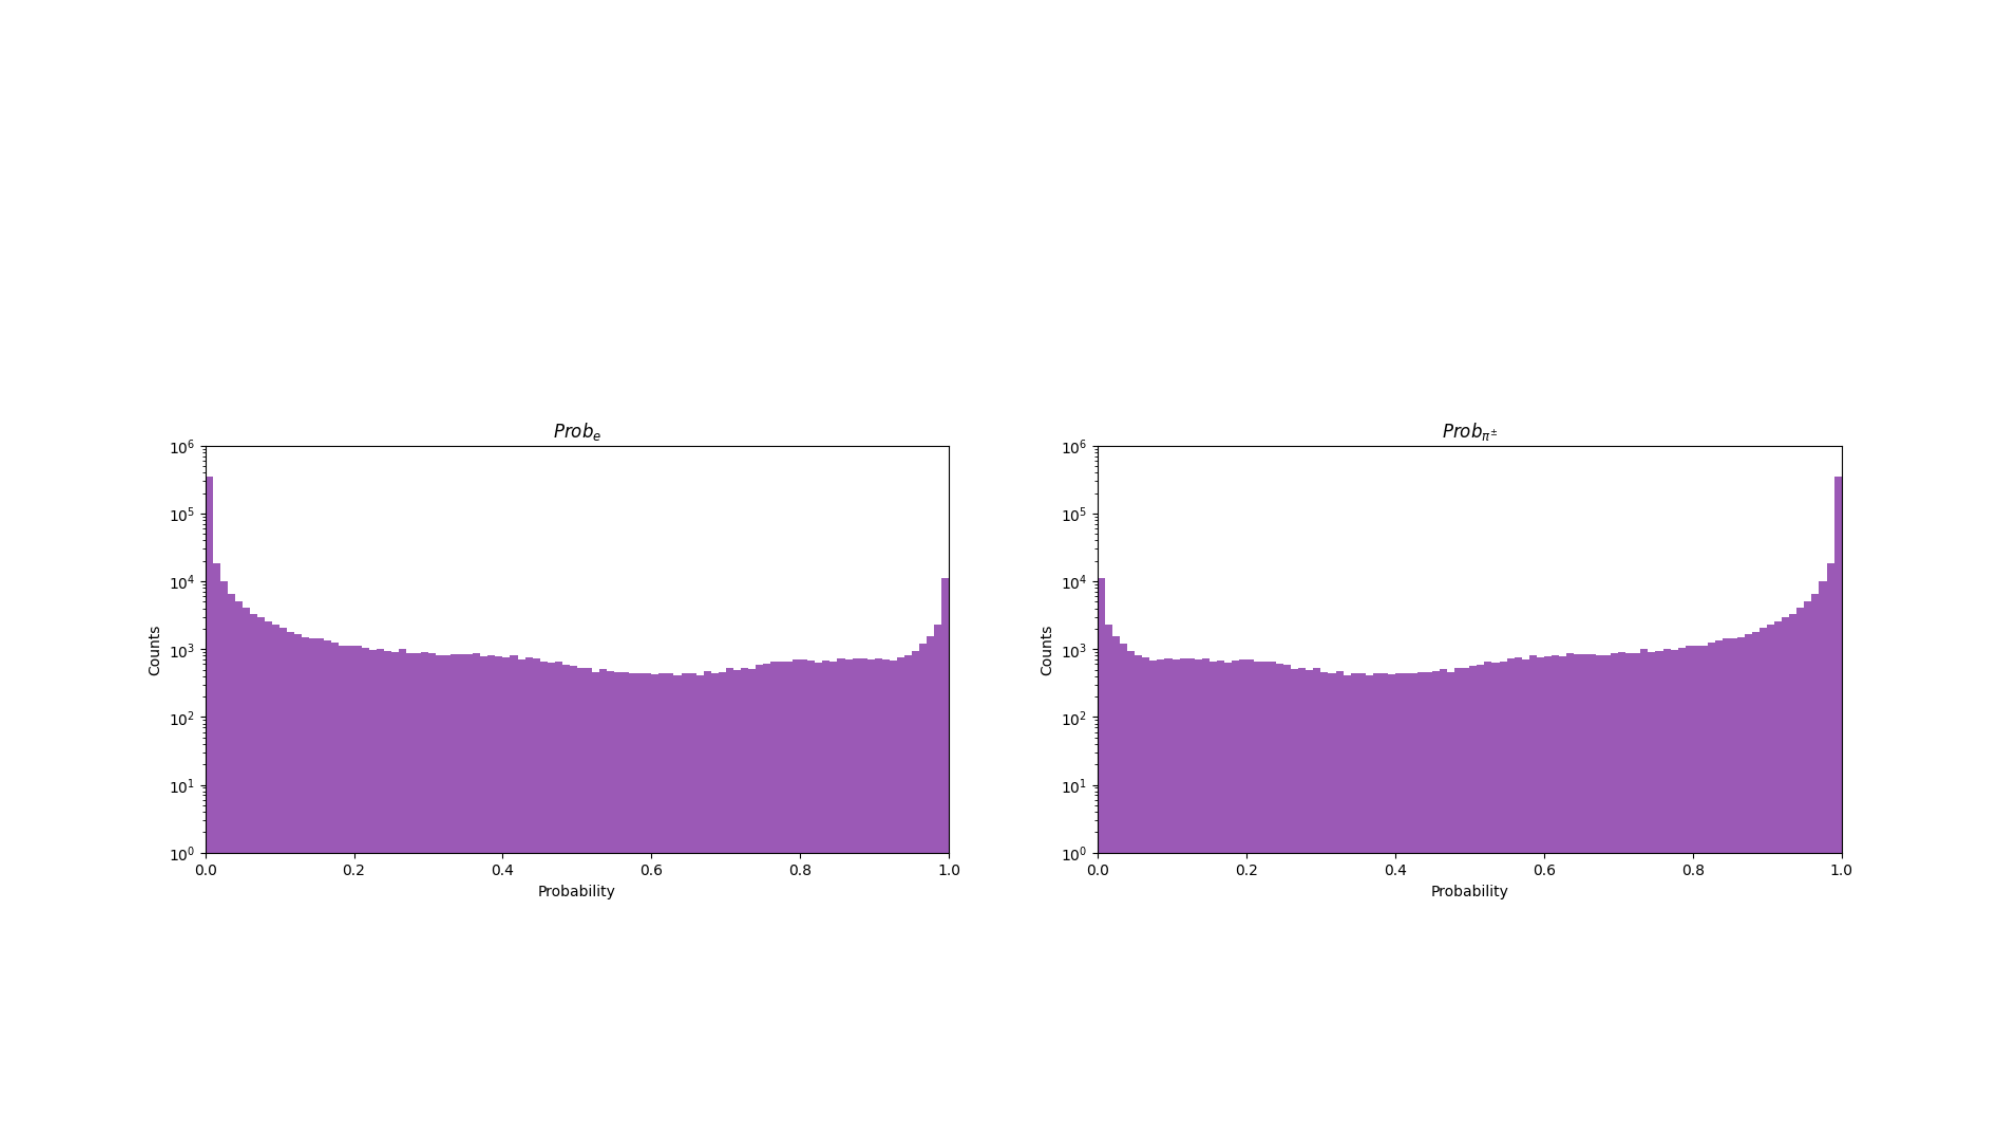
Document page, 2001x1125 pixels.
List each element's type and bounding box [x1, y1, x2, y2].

list [136, 409, 1863, 909]
